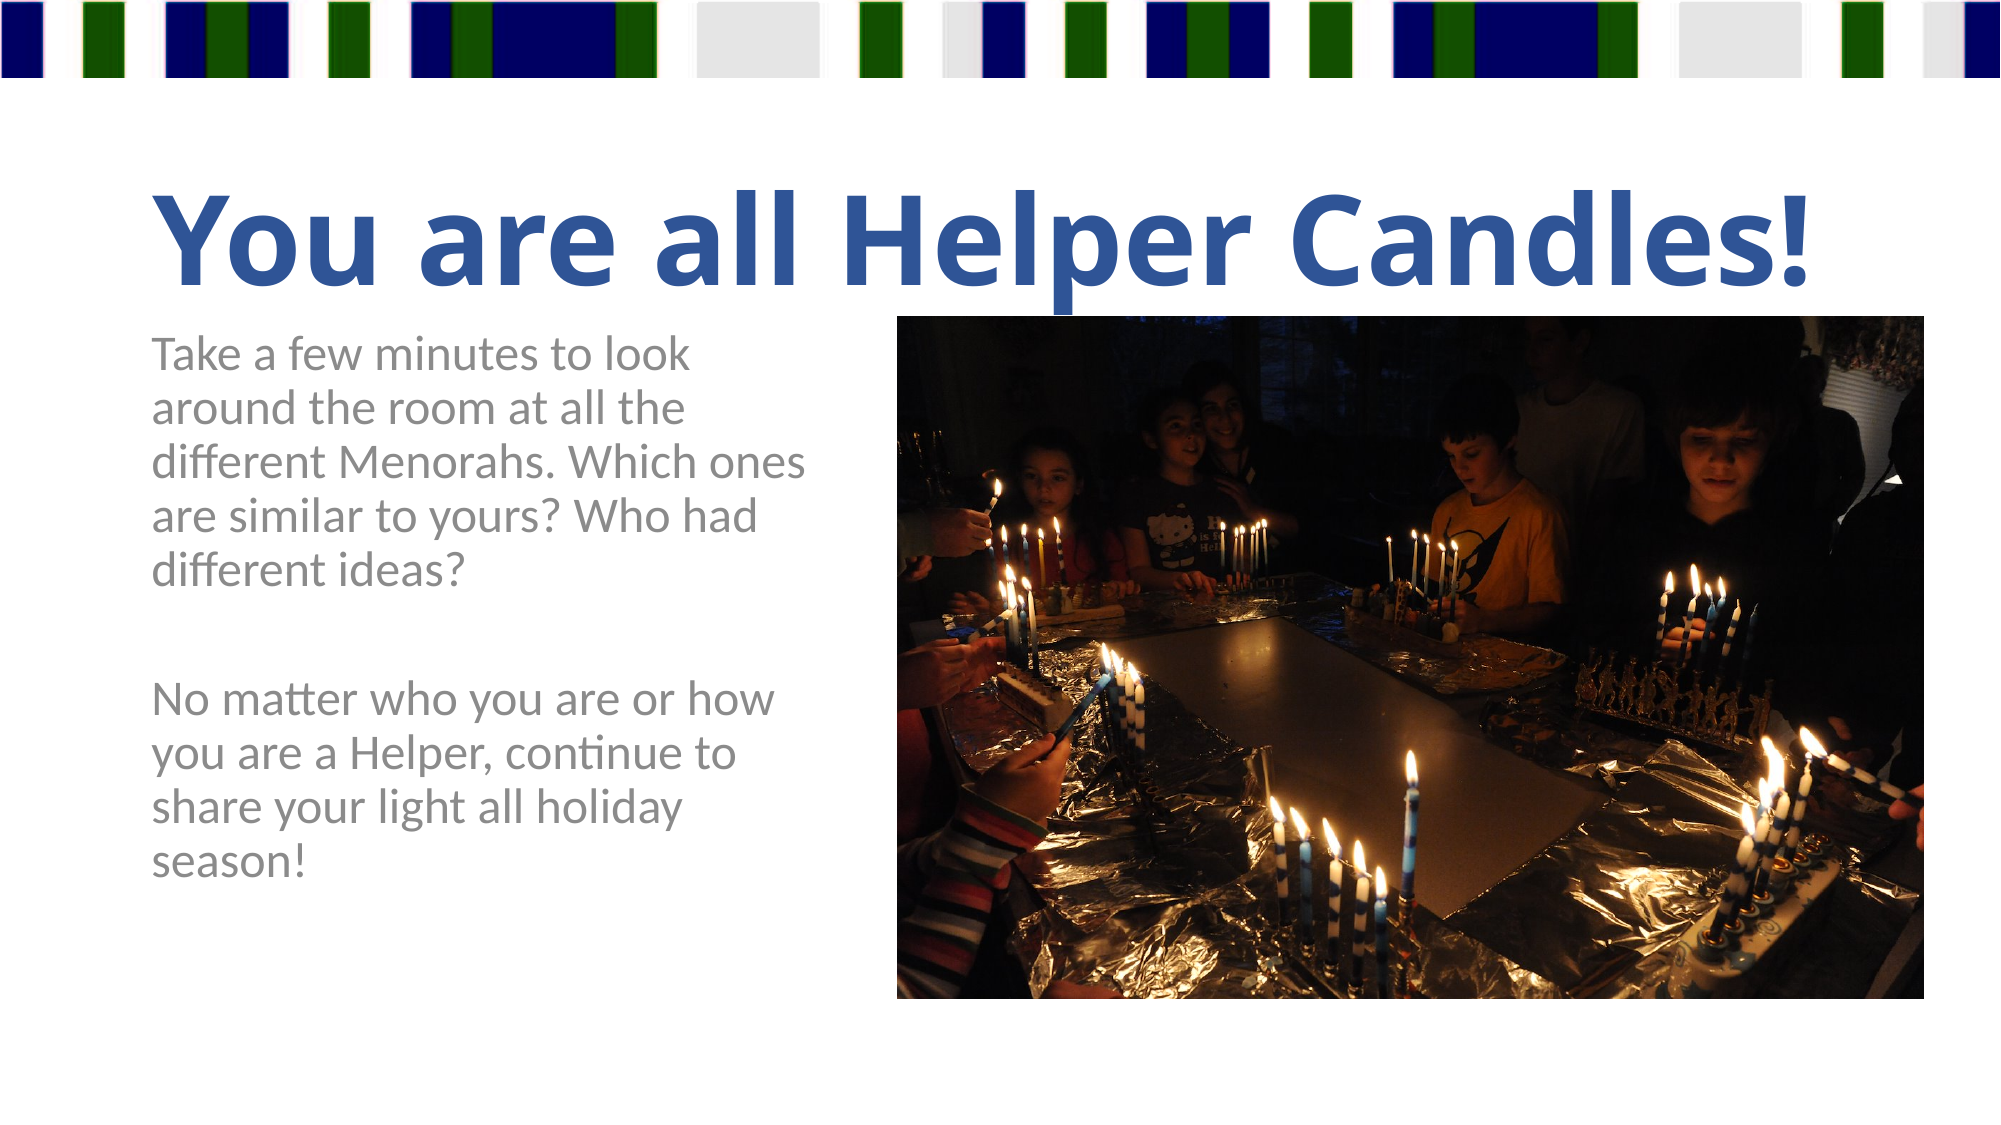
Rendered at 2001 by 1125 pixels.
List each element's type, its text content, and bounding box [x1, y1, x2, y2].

picture [0, 0, 2000, 78]
list Take a few minutes to look around the room at all the different Menorahs. Which ones are similar to yours? Who had different ideas? No matter who you are or how you are a Helper, continue to share your light all holiday season! [136, 320, 861, 999]
title You are all Helper Candles! [137, 126, 1863, 321]
picture [897, 316, 1924, 999]
